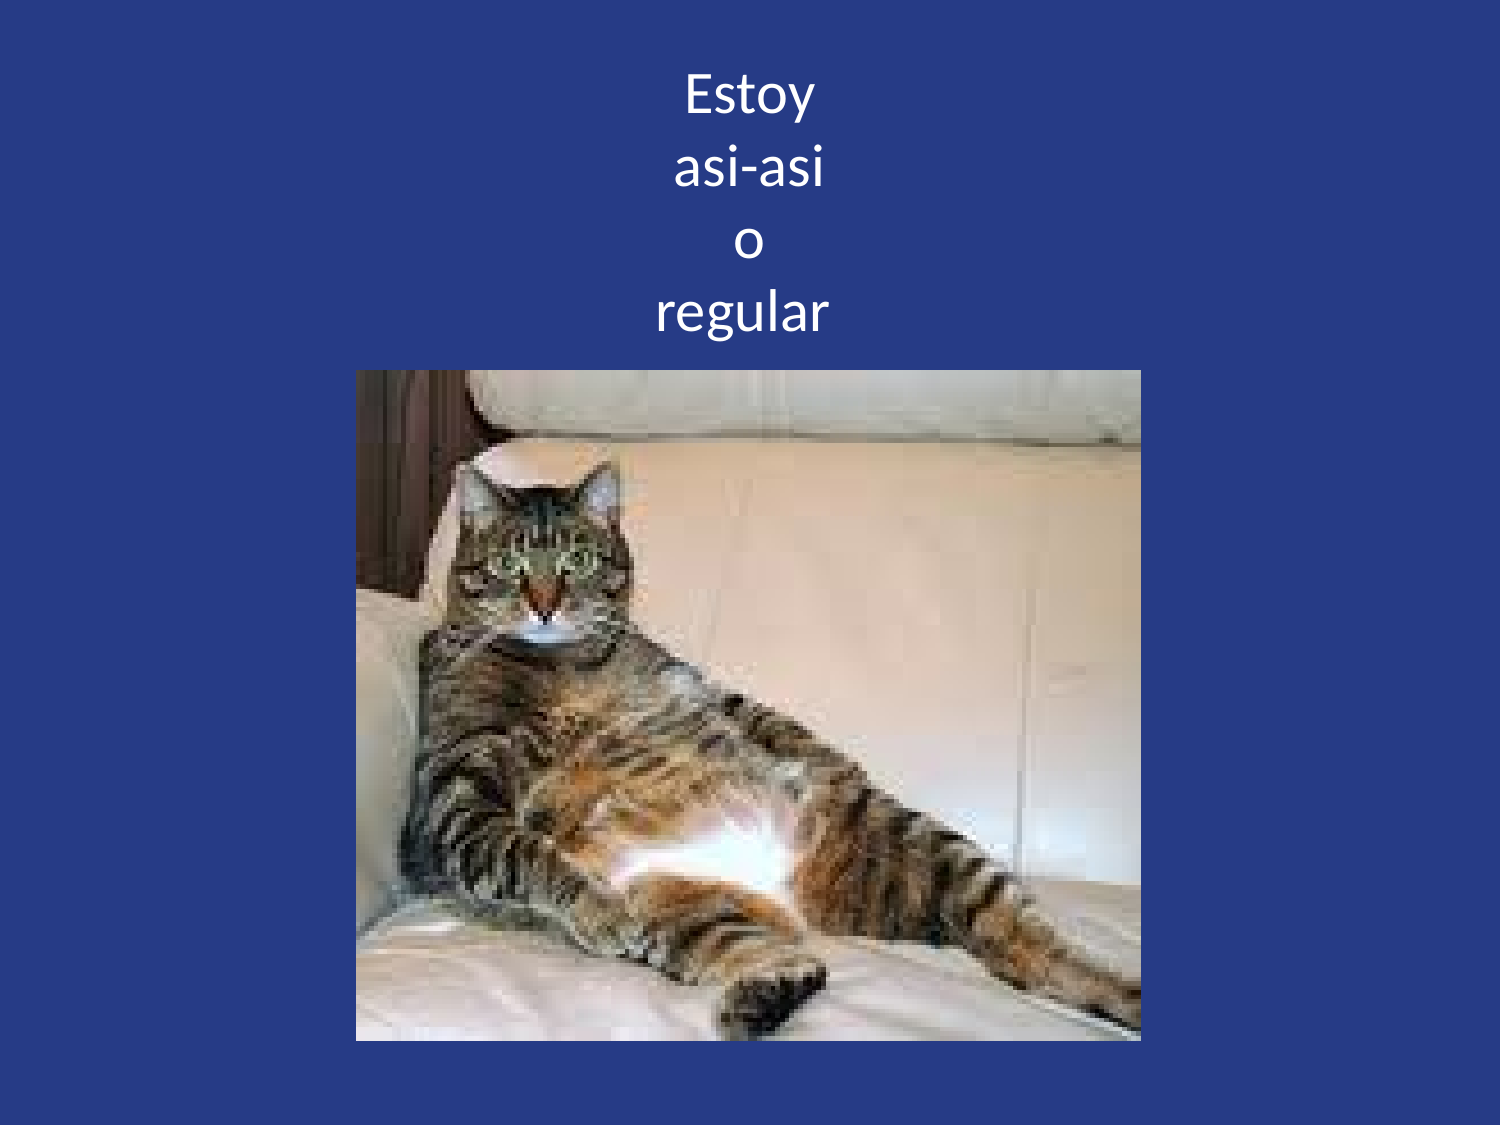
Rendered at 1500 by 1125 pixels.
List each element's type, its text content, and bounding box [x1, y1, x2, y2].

picture [356, 370, 1141, 1041]
title Estoy asi-asi o regular [75, 45, 1425, 425]
